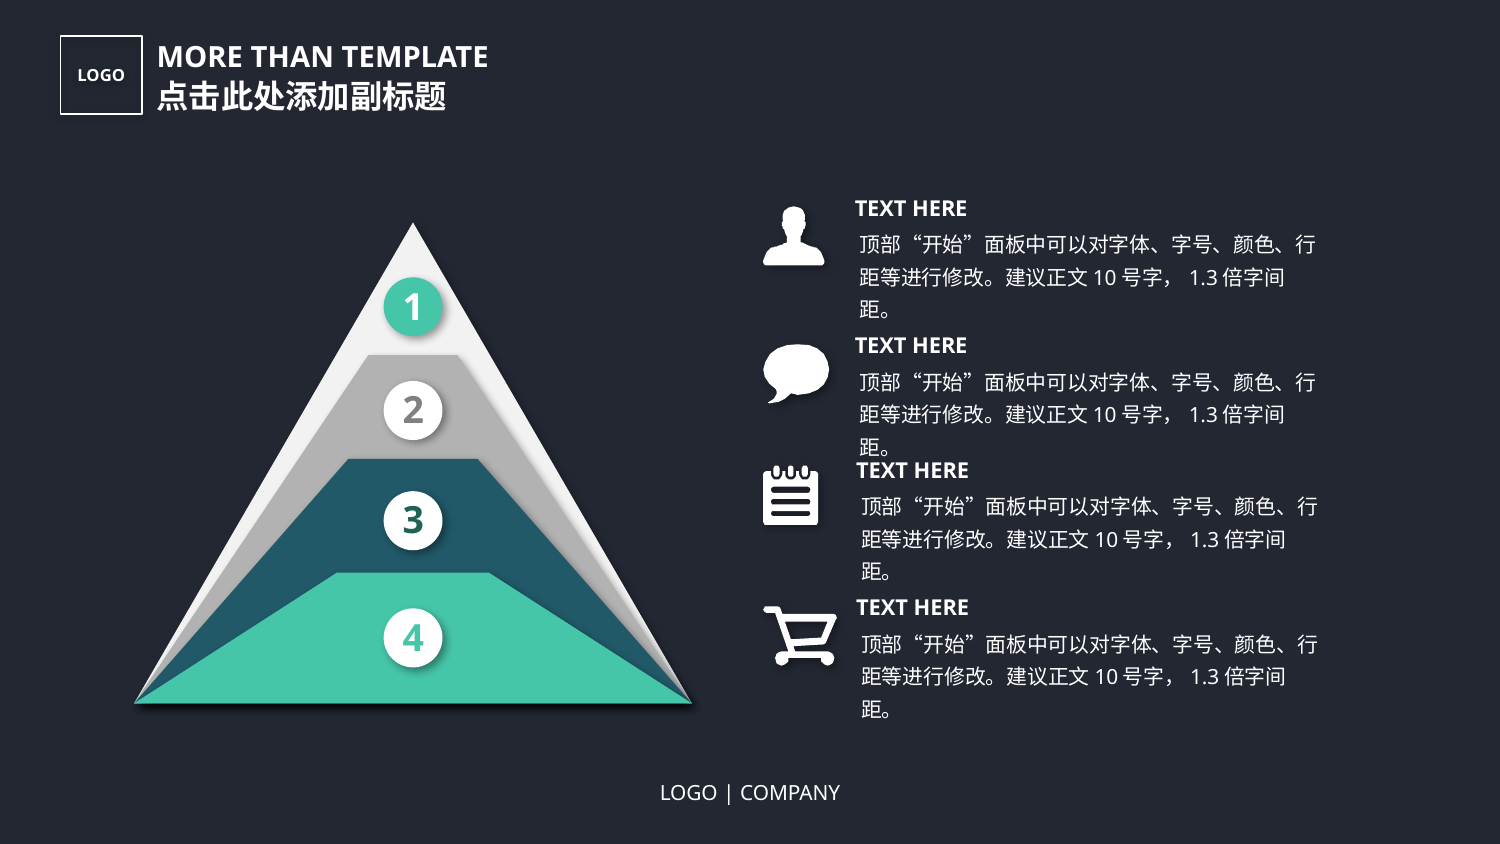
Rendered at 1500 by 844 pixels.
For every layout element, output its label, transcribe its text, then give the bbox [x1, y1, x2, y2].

text_box MORE THAN TEMPLATE 点击此处添加副标题 [141, 26, 514, 123]
text_box TEXT HERE [841, 448, 984, 490]
text_box [439, 619, 445, 656]
text_box [763, 206, 825, 266]
text_box 顶部“开始”面板中可以对字体、字号、颜色、行距等进行修改。建议正文10号字，1.3倍字间距。 [845, 217, 1332, 329]
text_box 3 [387, 488, 439, 549]
text_box [381, 620, 387, 656]
text_box [381, 503, 387, 539]
text_box [399, 439, 427, 443]
text_box [381, 289, 387, 325]
text_box [763, 344, 830, 404]
text_box TEXT HERE [841, 586, 984, 628]
text_box 顶部“开始”面板中可以对字体、字号、颜色、行距等进行修改。建议正文10号字，1.3倍字间距。 [846, 616, 1334, 729]
text_box TEXT HERE [840, 186, 983, 228]
text_box [398, 666, 428, 670]
text_box [763, 471, 819, 525]
text_box [135, 353, 668, 697]
text_box [139, 220, 639, 689]
text_box 4 [387, 606, 439, 666]
text_box [134, 456, 683, 700]
text_box TEXT HERE [840, 324, 983, 366]
text_box 2 [387, 378, 439, 439]
text_box [381, 392, 387, 429]
text_box LOGO | COMPANY [588, 777, 912, 812]
text_box [788, 465, 794, 477]
text_box [439, 502, 445, 539]
text_box [439, 392, 445, 429]
text_box [399, 549, 427, 553]
text_box [801, 465, 808, 477]
text_box [763, 606, 837, 666]
text_box [439, 288, 445, 325]
text_box LOGO [60, 35, 143, 115]
text_box 顶部“开始”面板中可以对字体、字号、颜色、行距等进行修改。建议正文10号字，1.3倍字间距。 [845, 354, 1332, 467]
text_box [132, 570, 694, 706]
text_box 1 [387, 275, 439, 336]
text_box [773, 465, 780, 477]
text_box 顶部“开始”面板中可以对字体、字号、颜色、行距等进行修改。建议正文10号字，1.3倍字间距。 [846, 478, 1334, 591]
